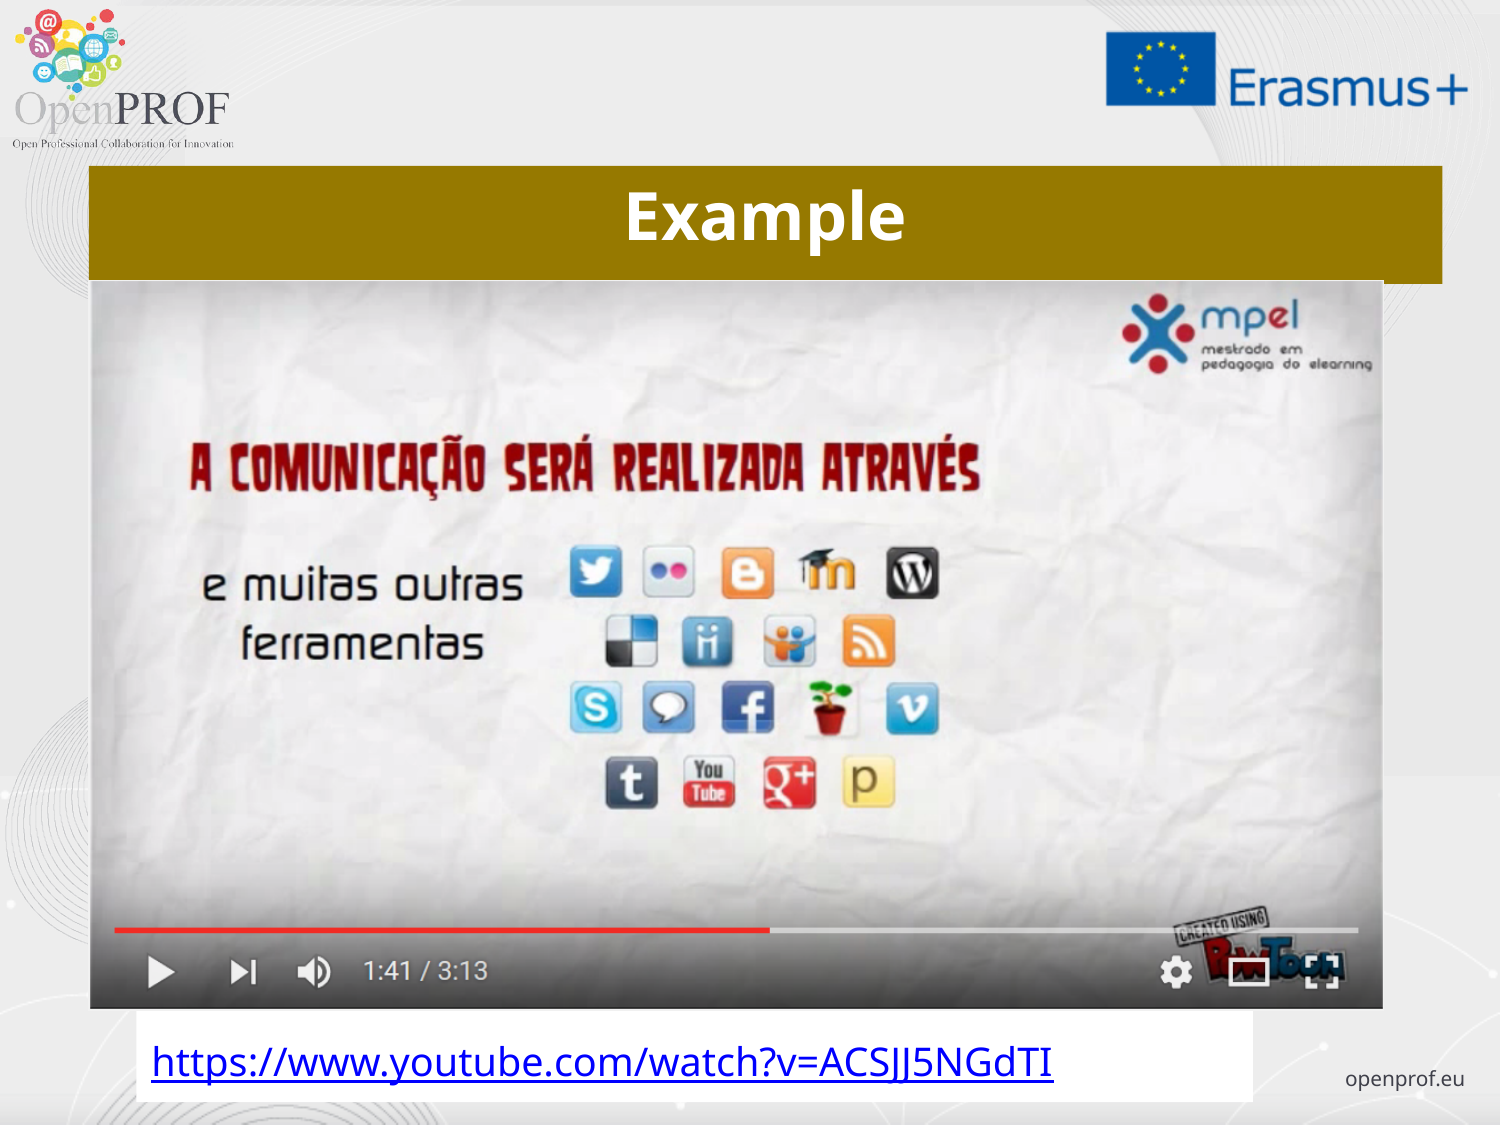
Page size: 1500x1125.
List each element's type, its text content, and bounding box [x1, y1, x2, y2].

text_box Example [88, 165, 1443, 284]
text_box https://www.youtube.com/watch?v=ACSJJ5NGdTI [136, 1019, 1253, 1103]
picture [0, 0, 1500, 1125]
